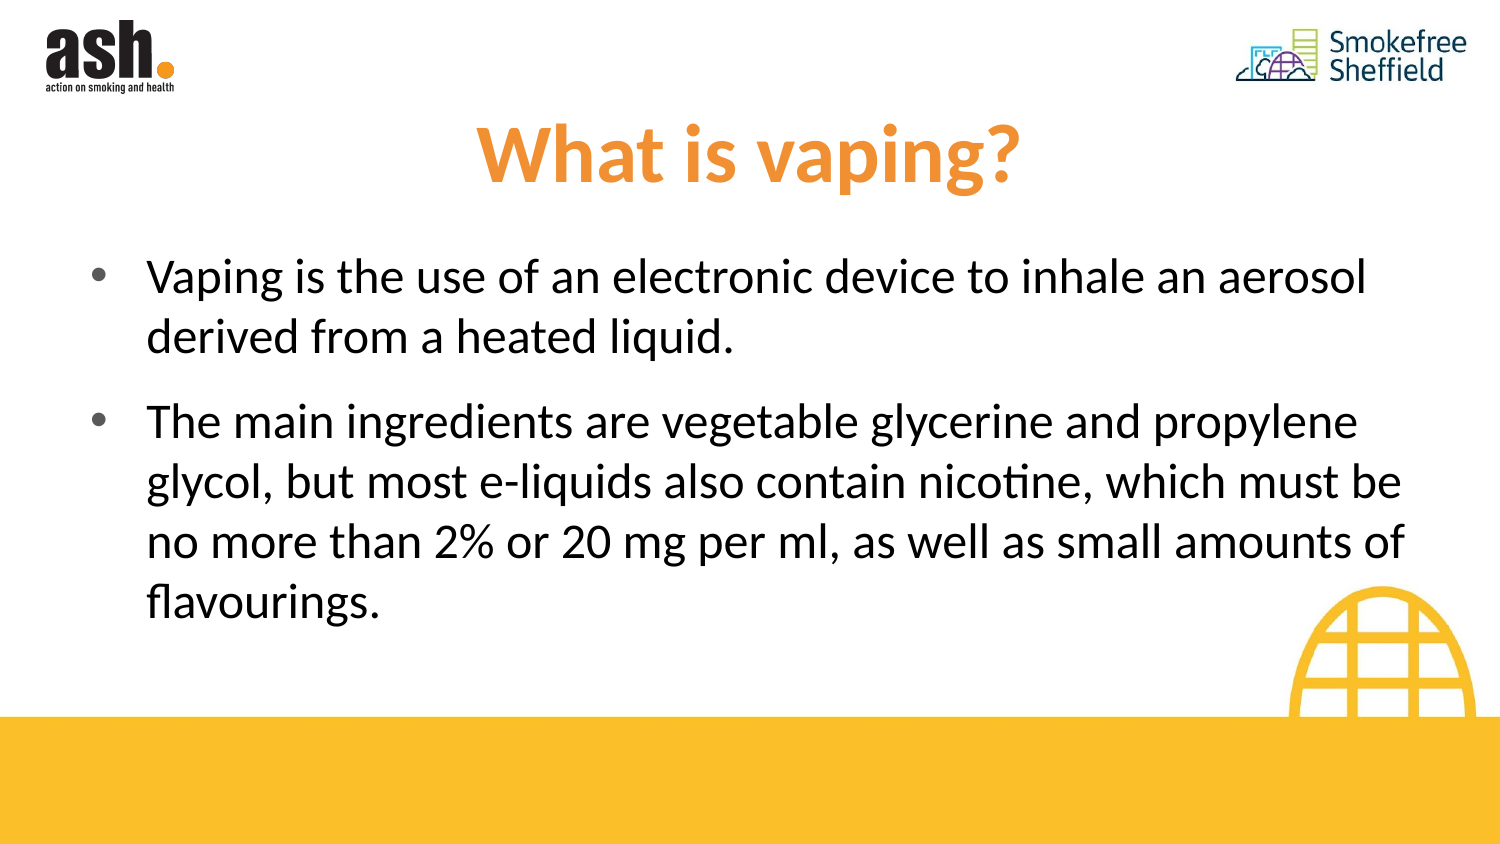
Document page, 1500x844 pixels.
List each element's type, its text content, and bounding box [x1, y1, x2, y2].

title What is vaping? [75, 78, 1425, 220]
list Vaping is the use of an electronic device to inhale an aerosol derived from a heated liquid. The main ingredients are vegetable glycerine and propylene glycol, but most e-liquids also contain nicotine, which must be no more than 2% or 20 mg per ml, as well as small amounts of flavourings. [75, 236, 1425, 709]
picture [0, 0, 1500, 844]
